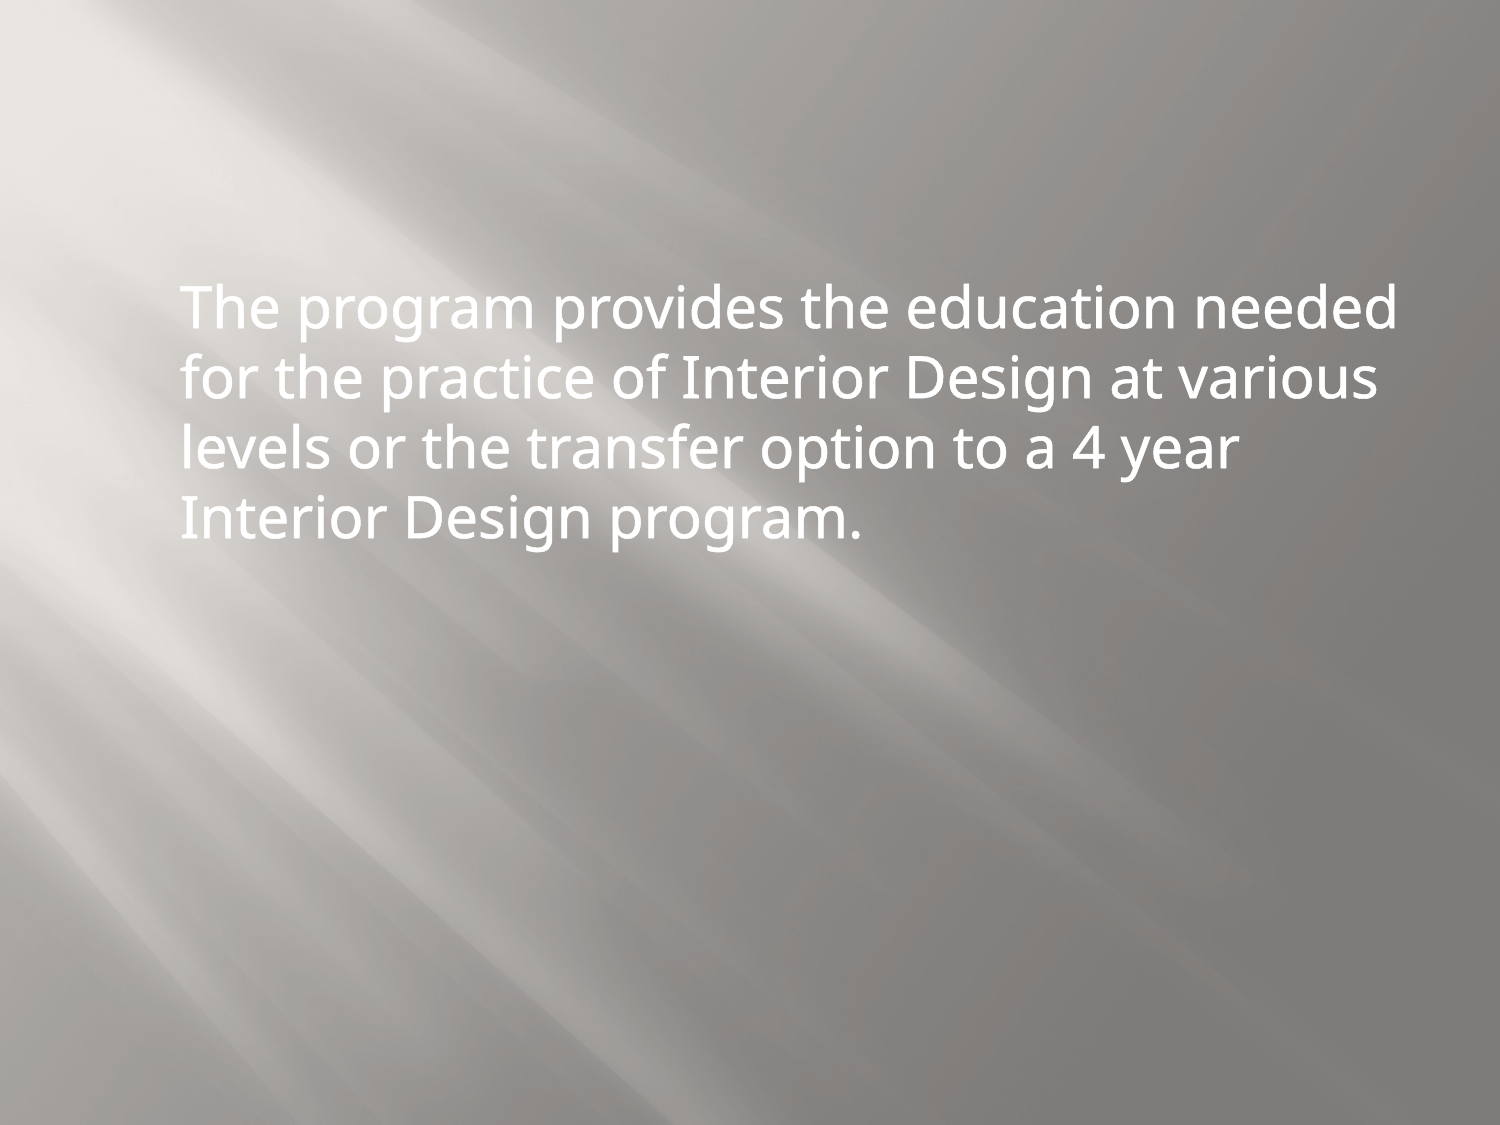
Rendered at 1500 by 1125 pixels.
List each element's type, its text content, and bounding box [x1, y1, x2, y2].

list The program provides the education needed for the practice of Interior Design at various levels or the transfer option to a 4 year Interior Design program. [75, 262, 1425, 1035]
